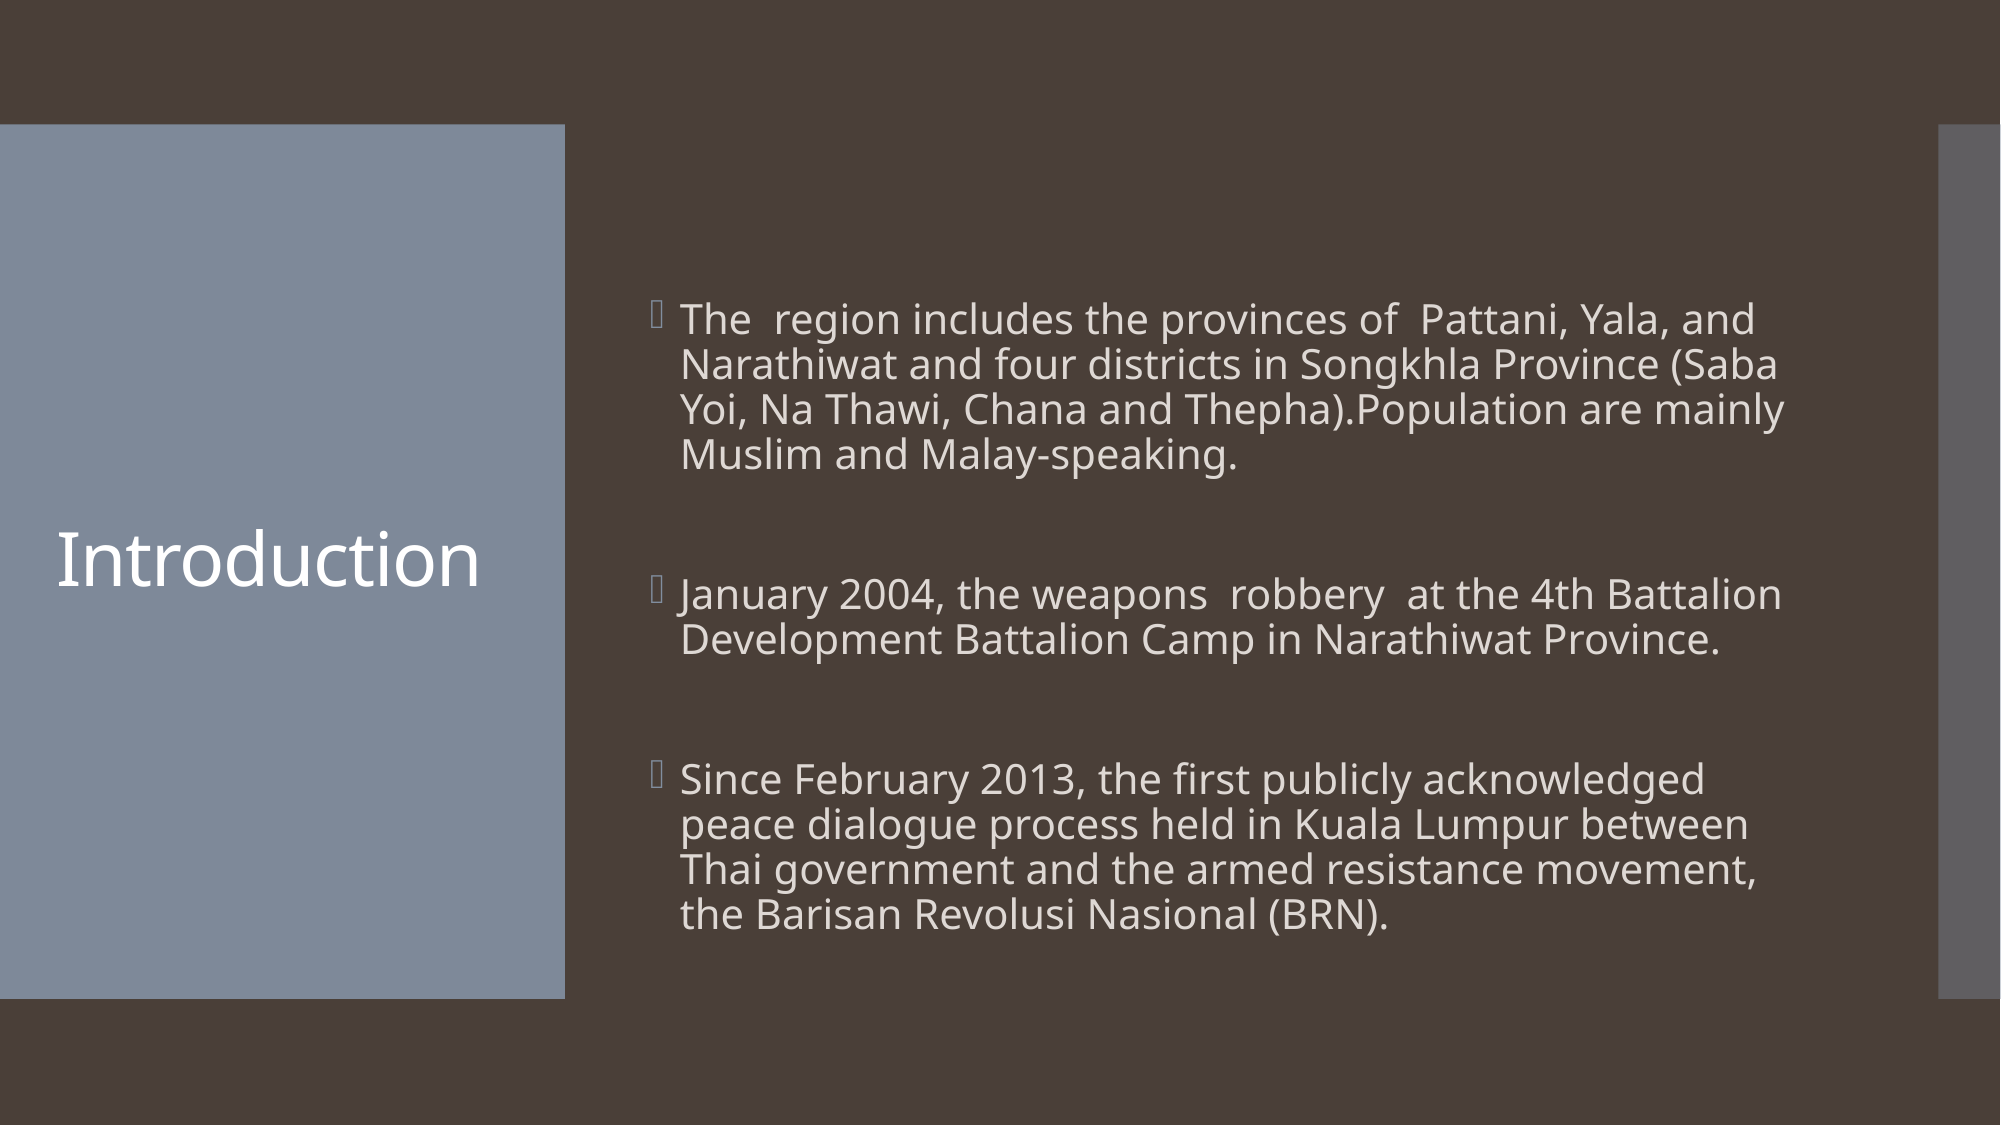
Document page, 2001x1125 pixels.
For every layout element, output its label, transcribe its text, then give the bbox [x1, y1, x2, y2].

title Introduction [41, 184, 525, 940]
list The region includes the provinces of Pattani, Yala, and Narathiwat and four districts in Songkhla Province (Saba Yoi, Na Thawi, Chana and Thepha).Population are mainly Muslim and Malay-speaking. January 2004, the weapons robbery at the 4th Battalion Development Battalion Camp in Narathiwat Province. Since February 2013, the first publicly acknowledged peace dialogue process held in Kuala Lumpur between Thai government and the armed resistance movement, the Barisan Revolusi Nasional (BRN). [634, 141, 1835, 1020]
